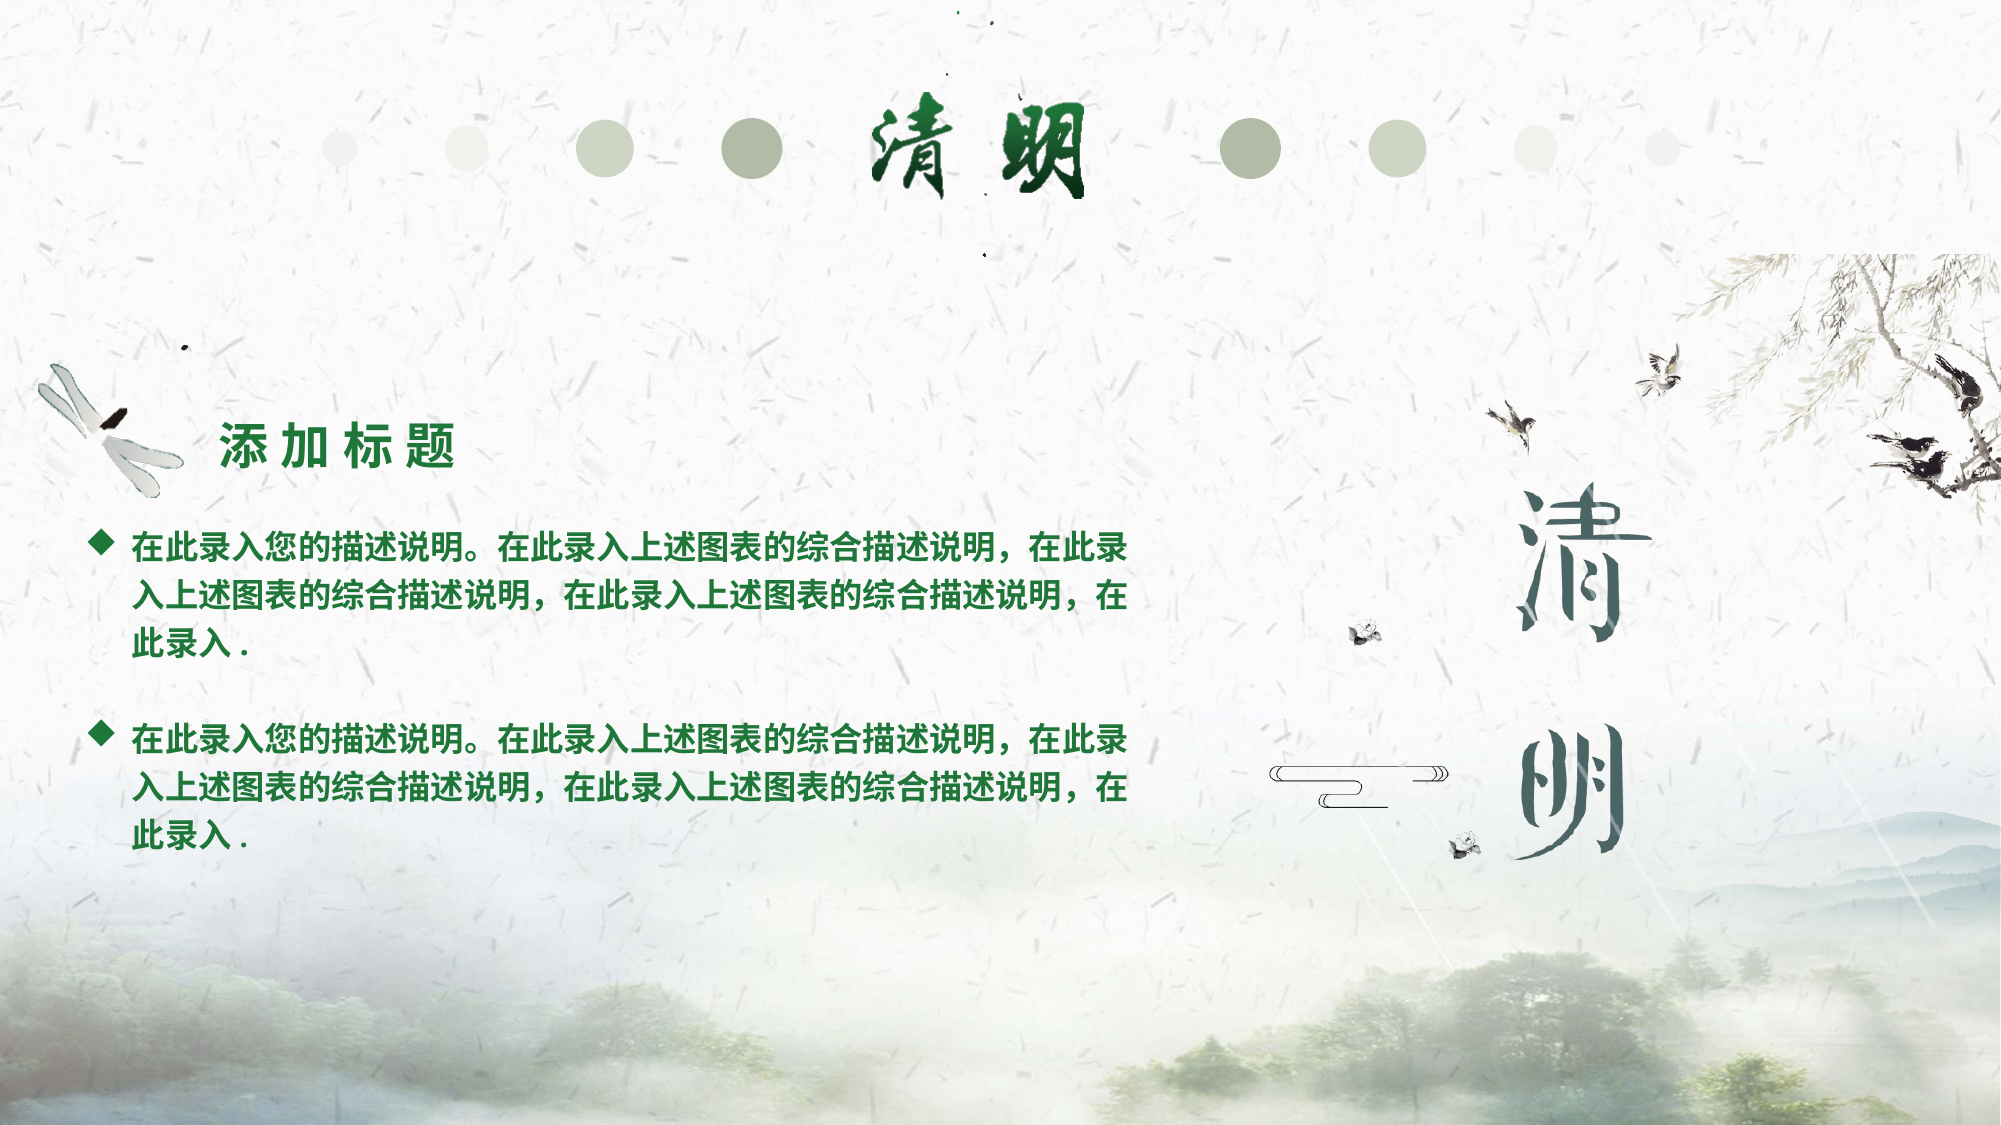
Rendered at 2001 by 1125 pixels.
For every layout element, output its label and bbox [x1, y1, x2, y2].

text_box [38, 345, 1146, 914]
picture [0, 0, 2001, 1125]
